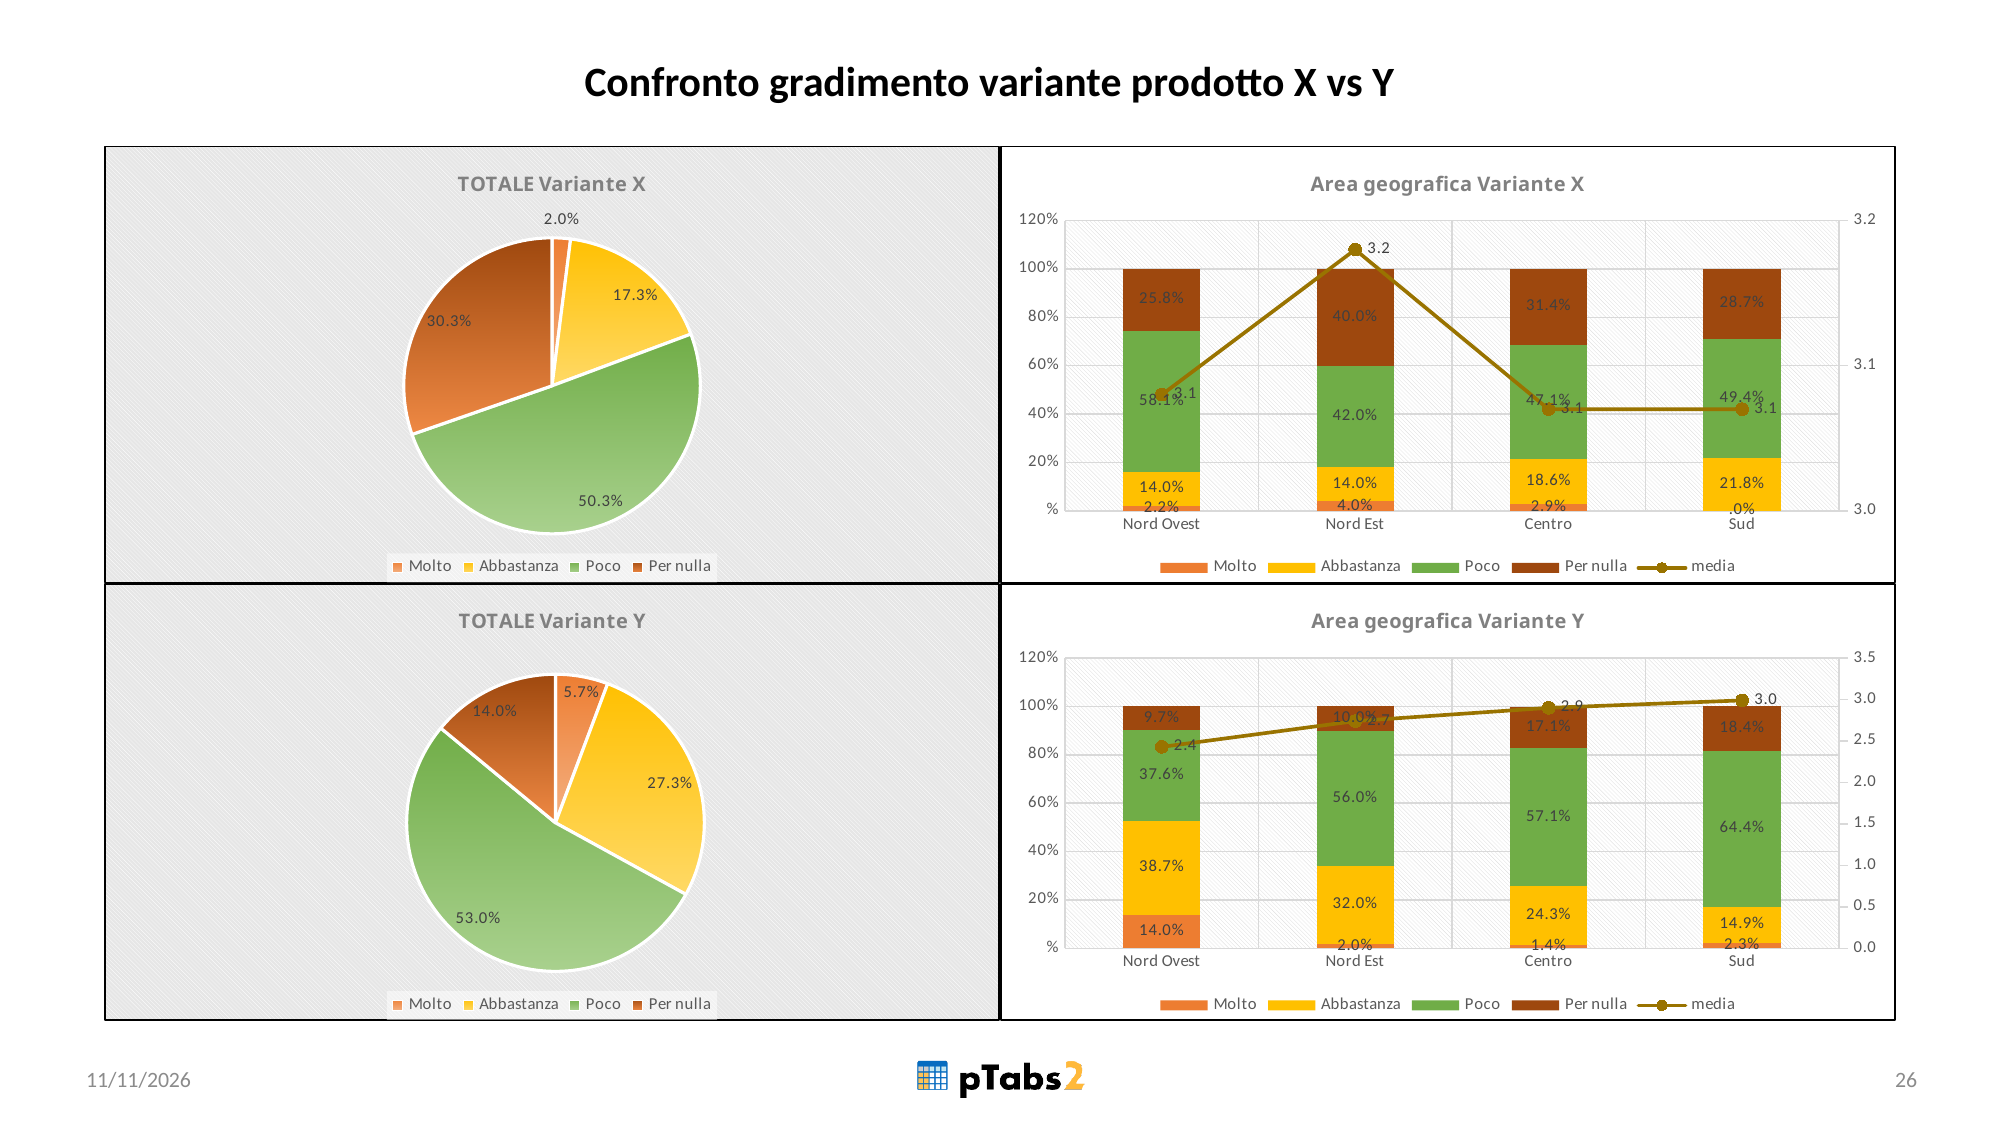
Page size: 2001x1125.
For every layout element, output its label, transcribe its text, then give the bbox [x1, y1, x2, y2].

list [913, 1058, 1087, 1100]
slide_number 26 [1482, 1055, 1933, 1103]
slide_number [70, 1055, 512, 1103]
title Confronto gradimento variante prodotto X vs Y [104, 52, 1875, 115]
chart [104, 145, 1896, 1021]
